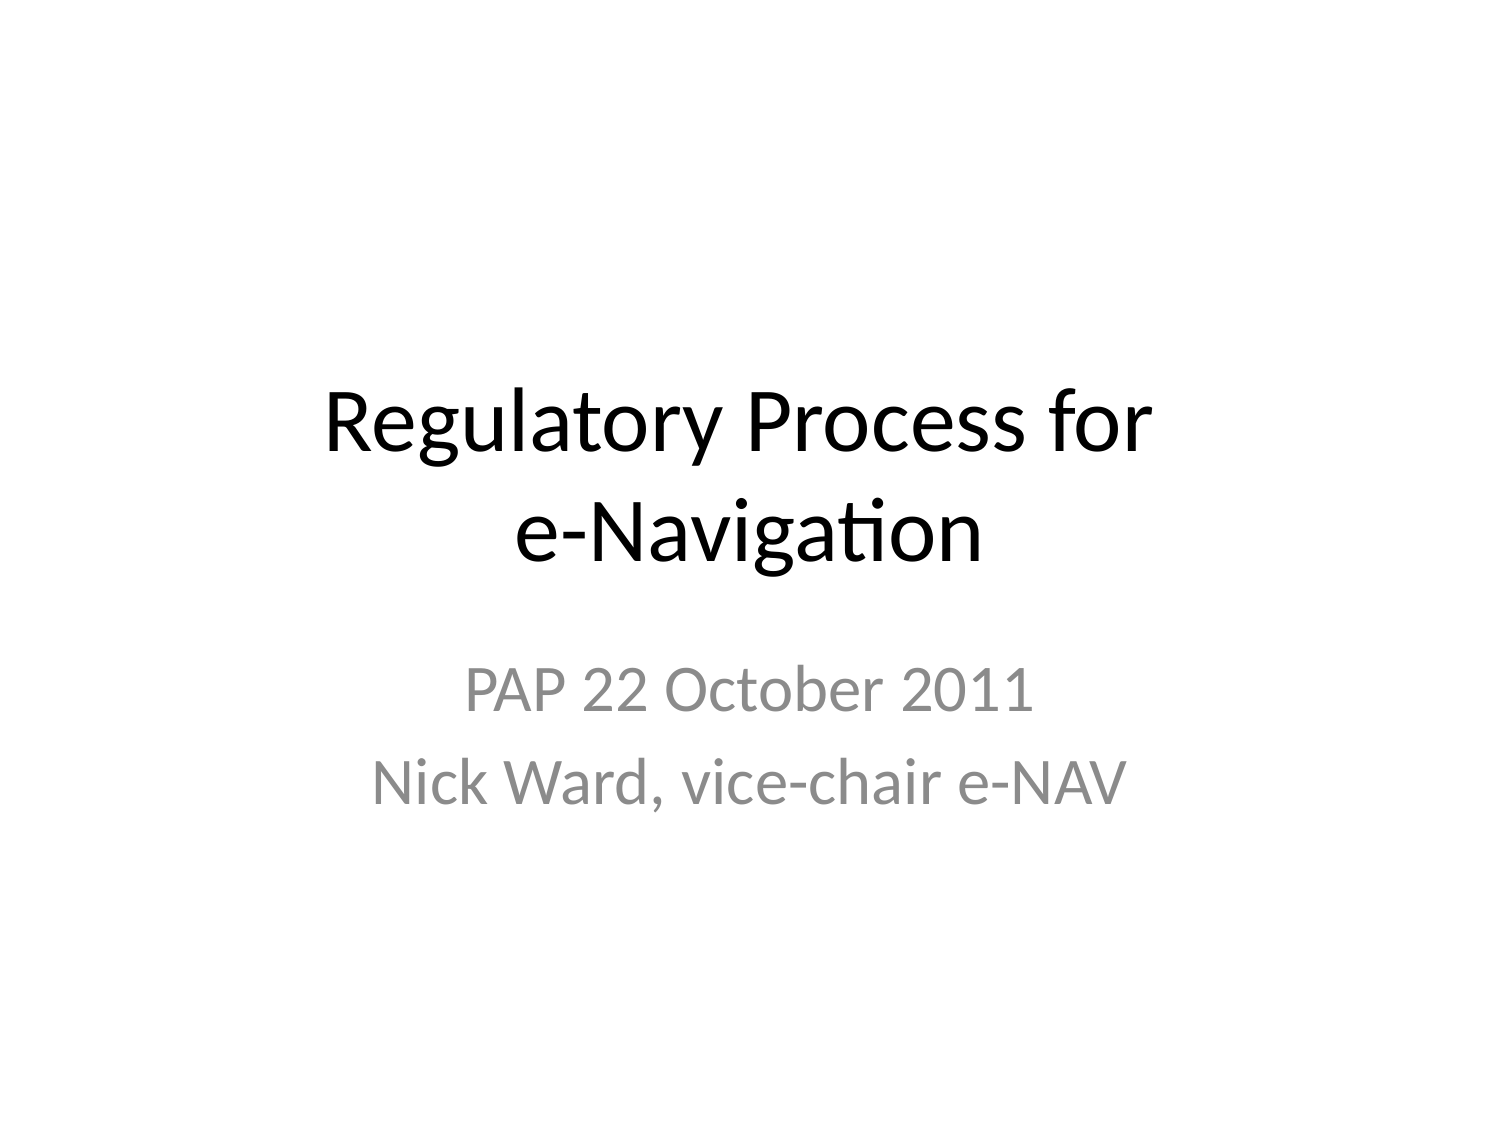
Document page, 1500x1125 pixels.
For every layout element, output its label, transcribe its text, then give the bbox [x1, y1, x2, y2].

title Regulatory Process for e-Navigation [112, 349, 1388, 591]
subtitle PAP 22 October 2011 Nick Ward, vice-chair e-NAV [225, 637, 1275, 925]
